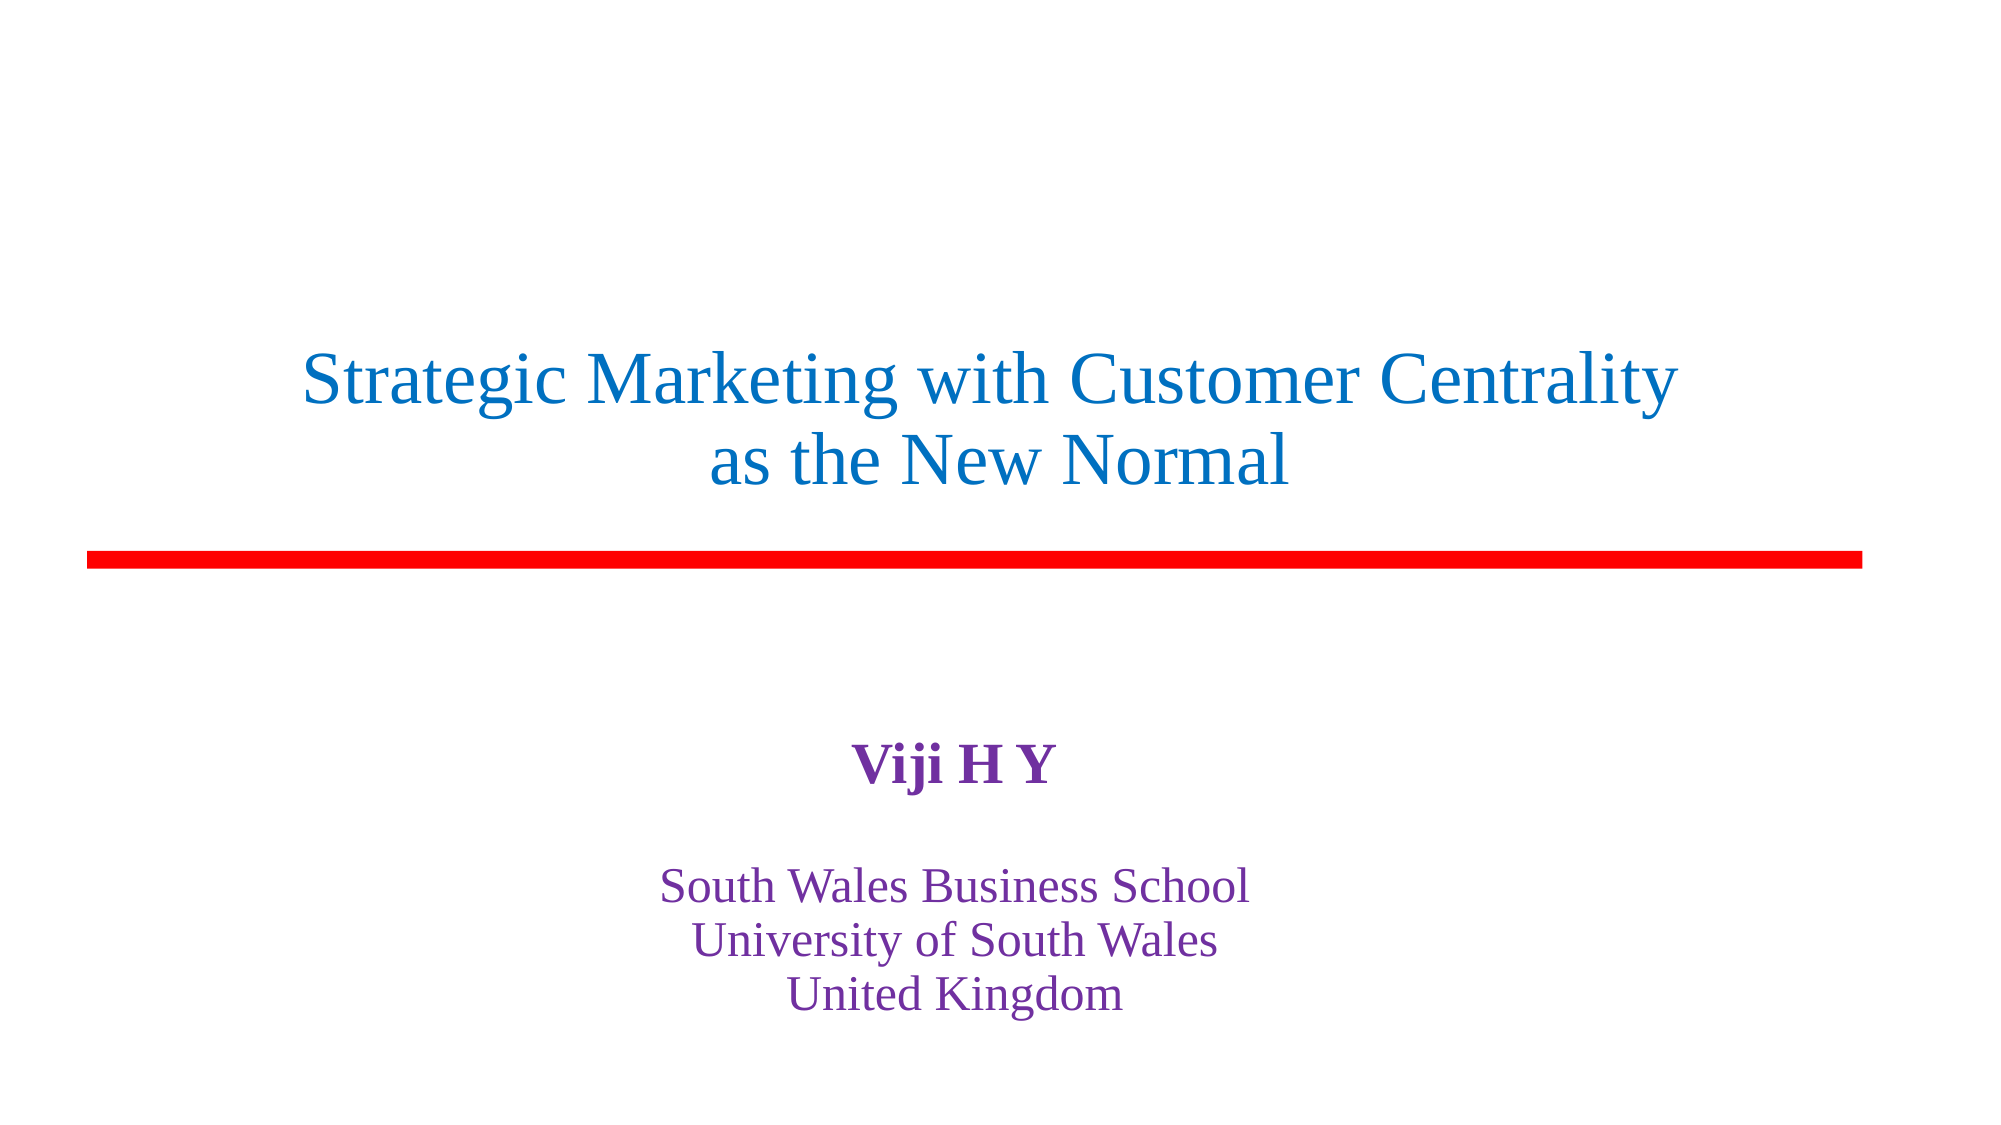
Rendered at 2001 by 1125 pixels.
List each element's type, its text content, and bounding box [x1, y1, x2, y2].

subtitle Viji H Y South Wales Business School University of South Wales United Kingdom [152, 726, 1608, 1125]
title Strategic Marketing with Customer Centrality as the New Normal [152, 236, 1848, 509]
text_box [87, 550, 1863, 569]
